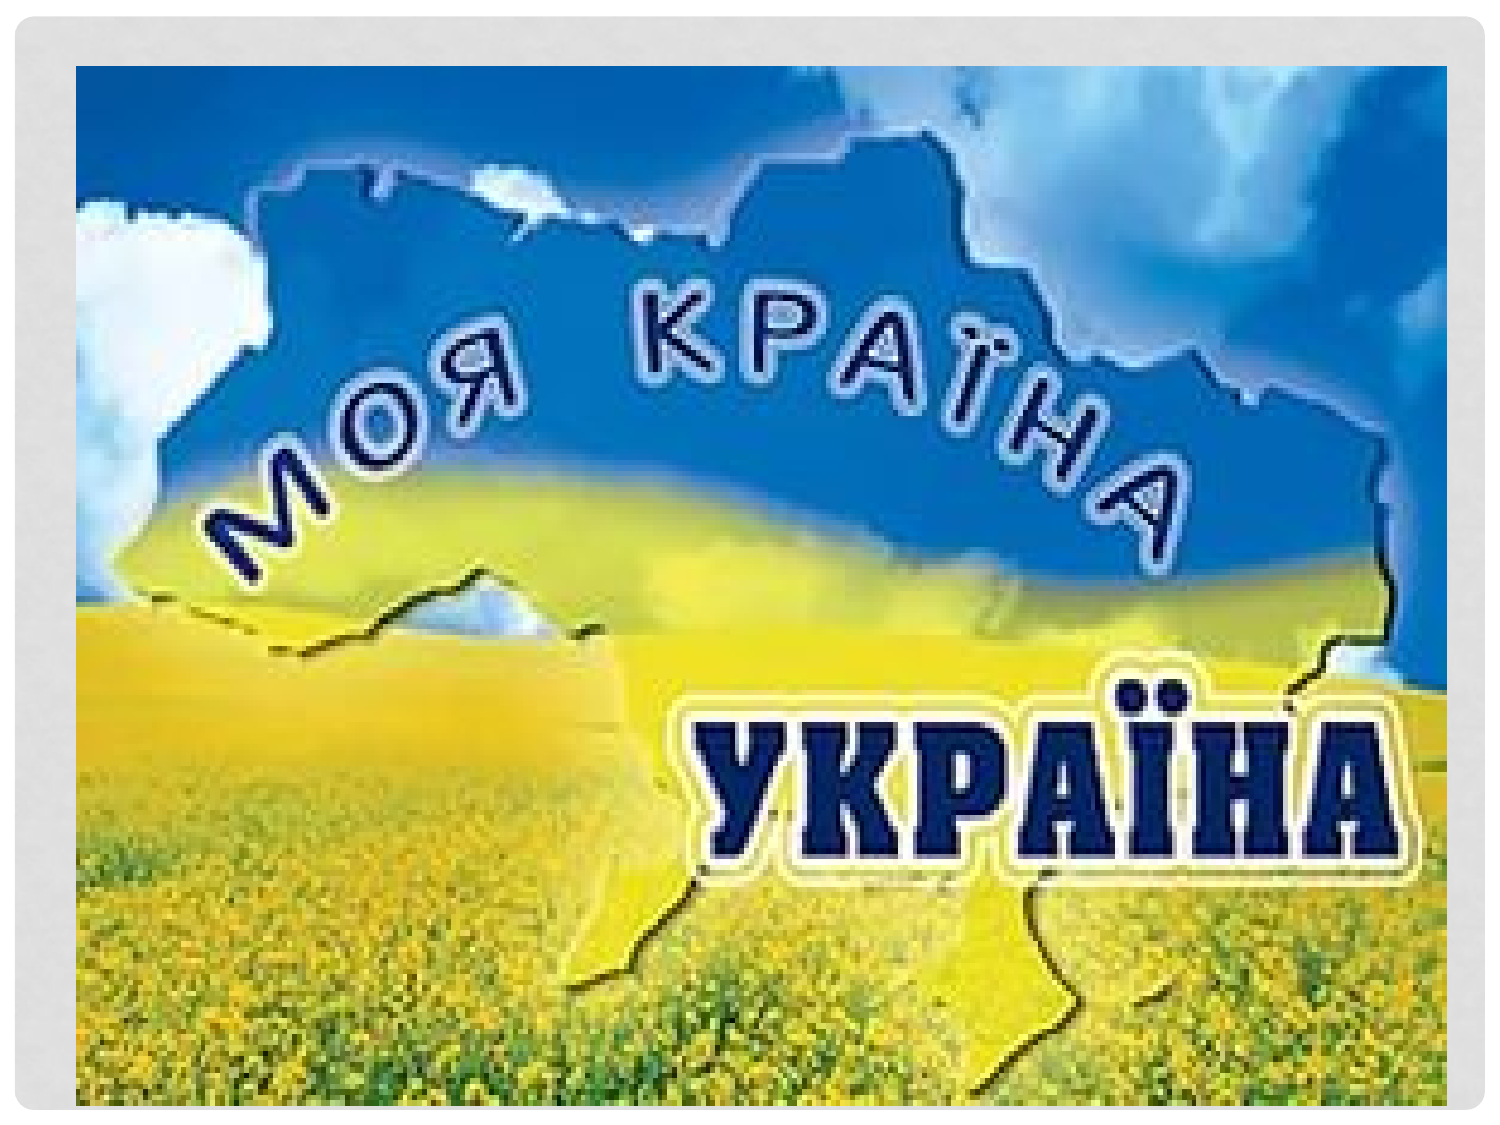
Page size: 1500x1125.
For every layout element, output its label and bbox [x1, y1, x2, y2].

list [76, 66, 1448, 1107]
picture [14, 16, 1485, 1110]
